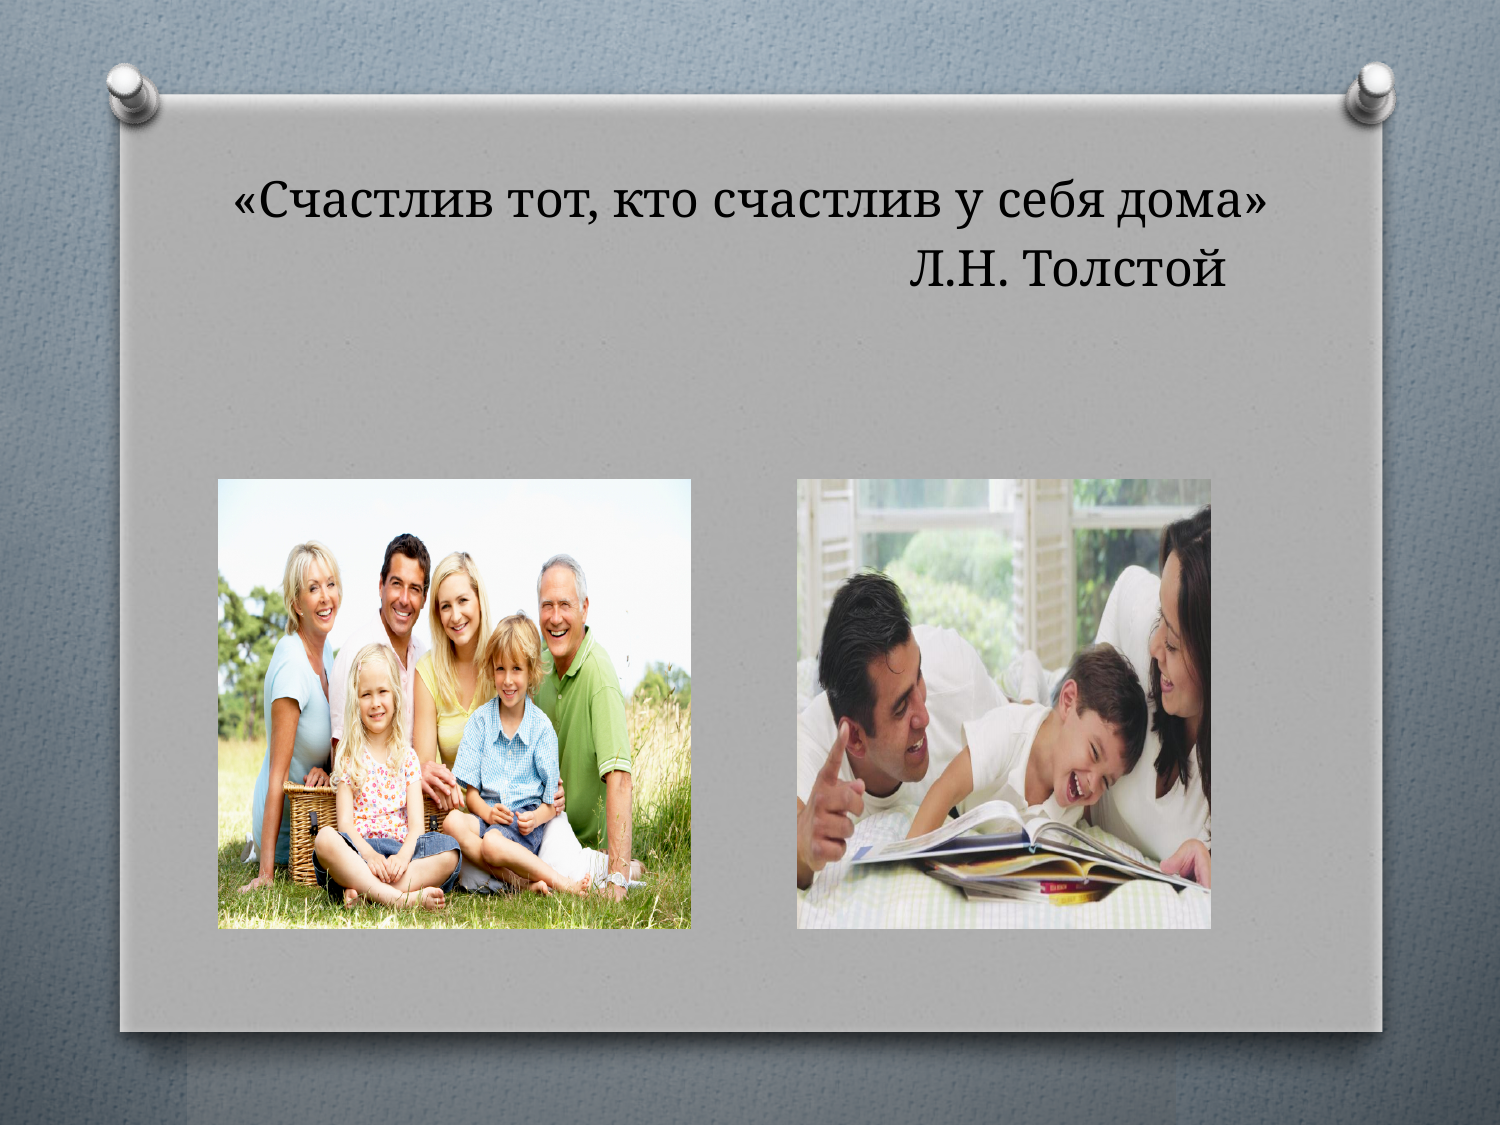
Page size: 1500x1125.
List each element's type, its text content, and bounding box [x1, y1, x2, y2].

picture [218, 479, 692, 929]
picture [75, 29, 198, 153]
picture [1317, 35, 1439, 156]
title «Счастлив тот, кто счастлив у себя дома» Л.Н. Толстой [179, 134, 1323, 332]
picture [796, 479, 1211, 929]
